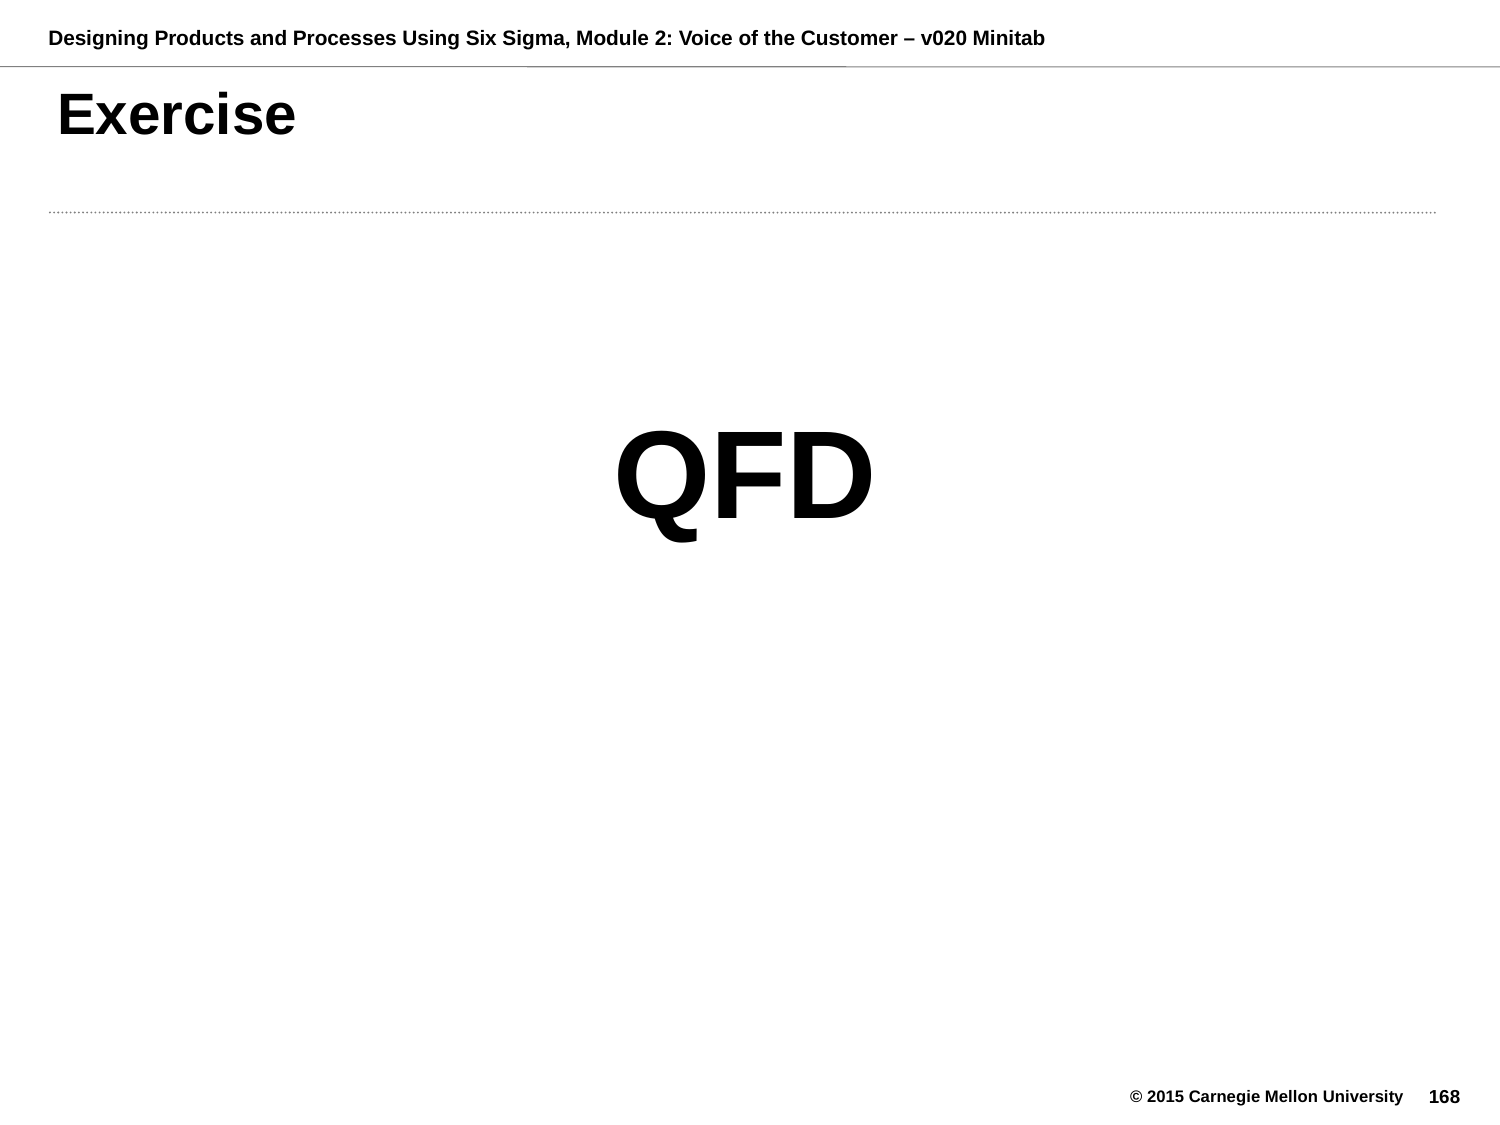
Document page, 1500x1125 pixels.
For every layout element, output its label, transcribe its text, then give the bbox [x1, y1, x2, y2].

title Exercise [42, 82, 1438, 154]
text_box QFD [508, 386, 982, 552]
